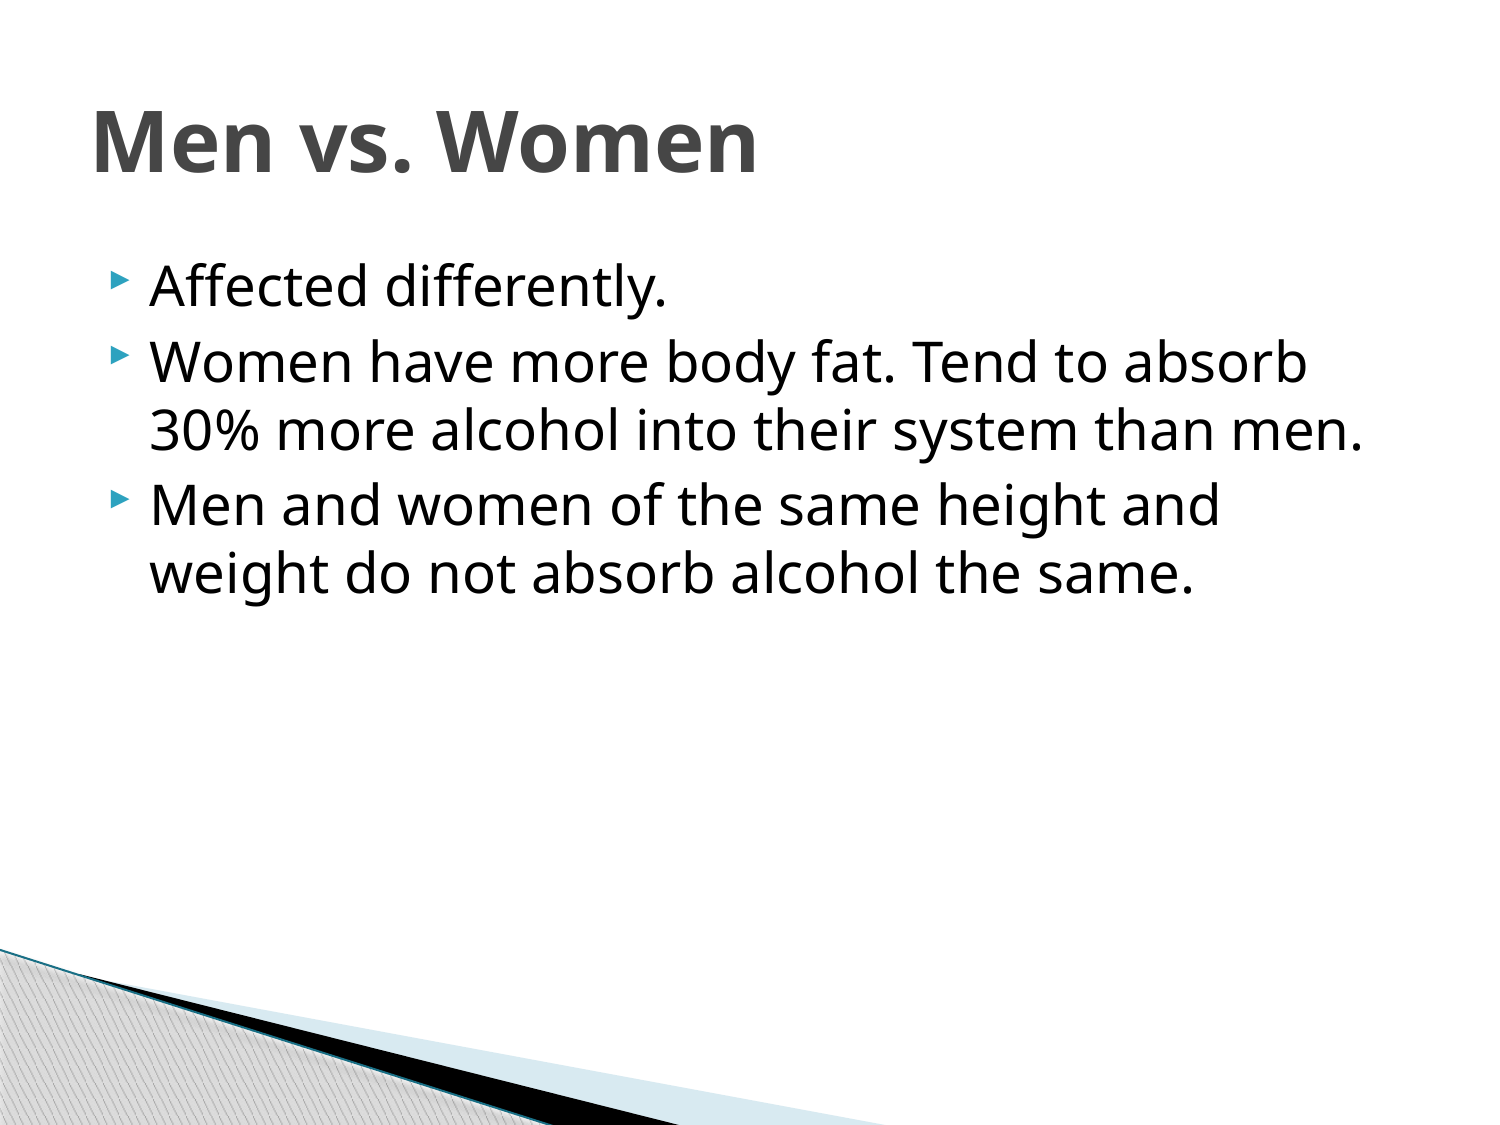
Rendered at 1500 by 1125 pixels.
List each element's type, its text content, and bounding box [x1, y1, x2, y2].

title Men vs. Women [75, 45, 1425, 233]
list Affected differently. Women have more body fat. Tend to absorb 30% more alcohol into their system than men. Men and women of the same height and weight do not absorb alcohol the same. [75, 243, 1425, 986]
